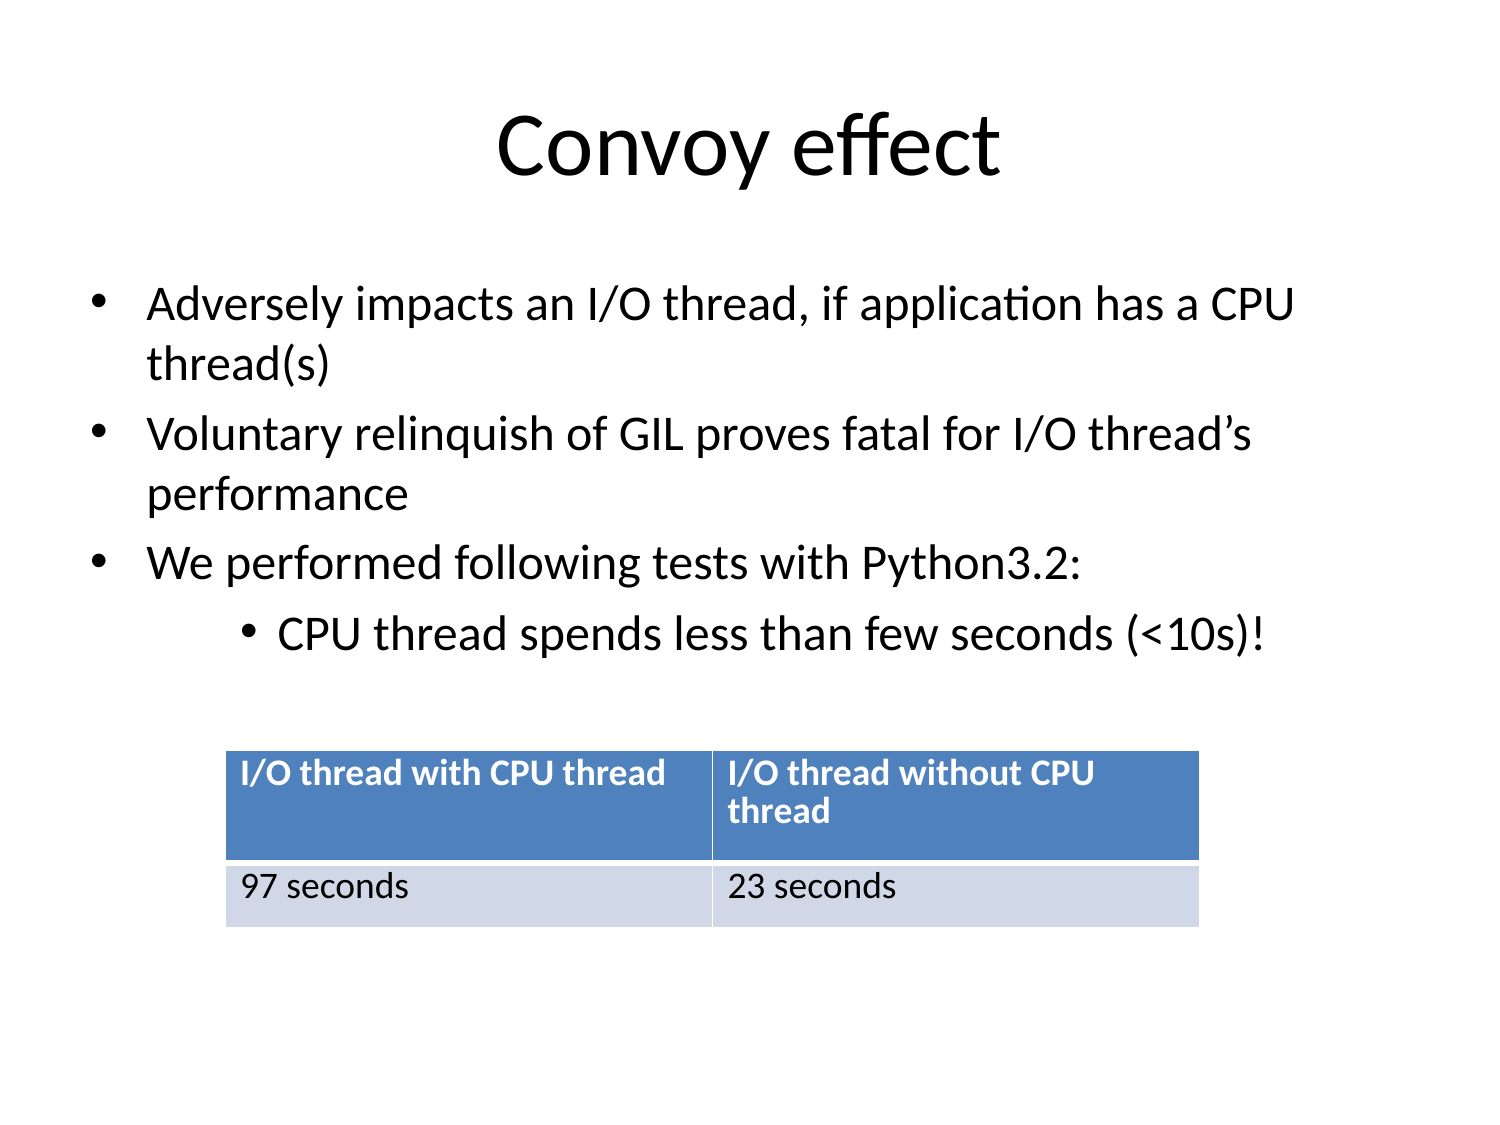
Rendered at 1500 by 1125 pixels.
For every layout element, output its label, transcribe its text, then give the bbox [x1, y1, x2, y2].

table_header I/O thread without CPU thread [713, 751, 1199, 860]
list Adversely impacts an I/O thread, if application has a CPU thread(s) Voluntary relinquish of GIL proves fatal for I/O thread’s performance We performed following tests with Python3.2: CPU thread spends less than few seconds (<10s)! [75, 262, 1425, 1005]
table_header I/O thread with CPU thread [226, 751, 712, 860]
title Convoy effect [75, 45, 1425, 233]
table_cell 23 seconds [713, 866, 1199, 927]
table_cell 97 seconds [226, 866, 712, 927]
